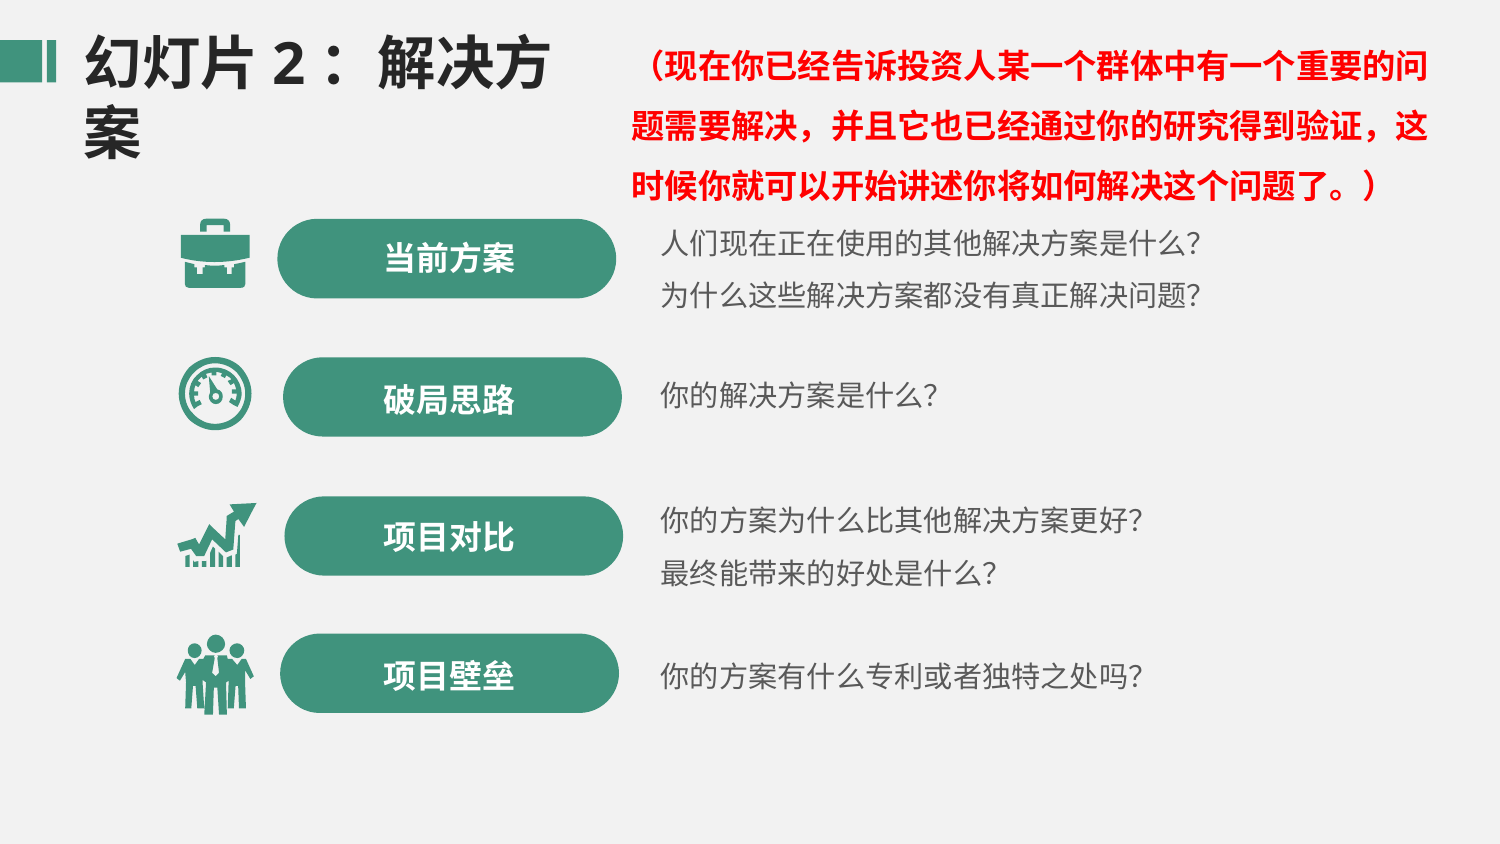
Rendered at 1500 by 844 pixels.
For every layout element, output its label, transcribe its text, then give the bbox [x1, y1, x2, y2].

text_box [218, 551, 224, 567]
text_box [226, 555, 232, 567]
text_box [235, 534, 240, 567]
text_box 破局思路 [369, 372, 530, 427]
text_box [185, 554, 190, 567]
text_box 你的方案为什么比其他解决方案更好？ 最终能带来的好处是什么？ [645, 477, 1355, 598]
text_box 人们现在正在使用的其他解决方案是什么？ 为什么这些解决方案都没有真正解决问题？ [645, 213, 1355, 320]
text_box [0, 40, 57, 83]
text_box [184, 261, 246, 288]
text_box 幻灯片2：解决方案 [69, 18, 616, 174]
text_box [277, 218, 617, 299]
text_box [200, 218, 231, 232]
text_box [178, 356, 252, 431]
text_box [180, 234, 250, 263]
text_box [210, 546, 216, 567]
text_box [280, 633, 620, 713]
text_box [176, 643, 254, 715]
text_box 你的方案有什么专利或者独特之处吗？ [645, 650, 1355, 701]
text_box [177, 502, 257, 557]
text_box 当前方案 [369, 229, 530, 284]
text_box [201, 560, 207, 567]
text_box [193, 560, 199, 567]
text_box （现在你已经告诉投资人某一个群体中有一个重要的问题需要解决，并且它也已经通过你的研究得到验证，这时候你就可以开始讲述你将如何解决这个问题了。） [616, 18, 1473, 213]
text_box 你的解决方案是什么？ [645, 369, 1355, 420]
text_box 项目壁垒 [369, 648, 530, 703]
text_box 项目对比 [369, 509, 530, 564]
text_box [206, 634, 226, 653]
text_box [284, 496, 624, 576]
text_box [283, 357, 622, 437]
